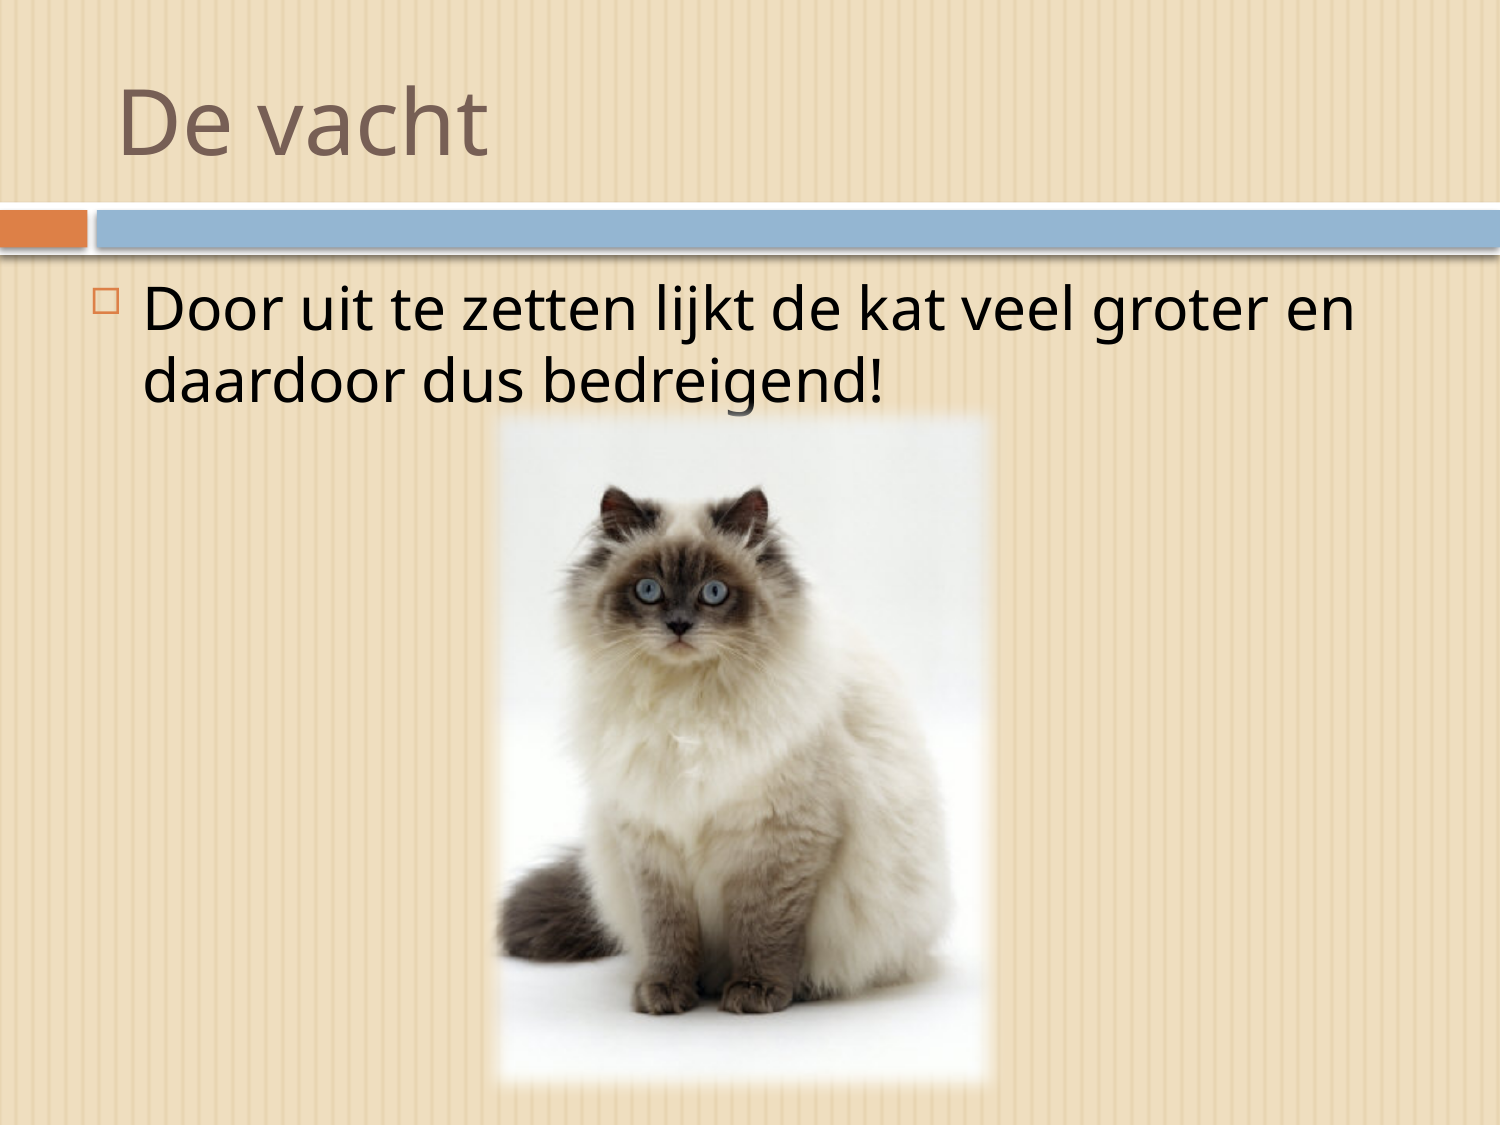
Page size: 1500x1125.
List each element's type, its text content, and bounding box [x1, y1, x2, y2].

list Door uit te zetten lijkt de kat veel groter en daardoor dus bedreigend! [75, 262, 1447, 516]
title De vacht [100, 37, 1438, 200]
picture [477, 396, 1007, 1101]
